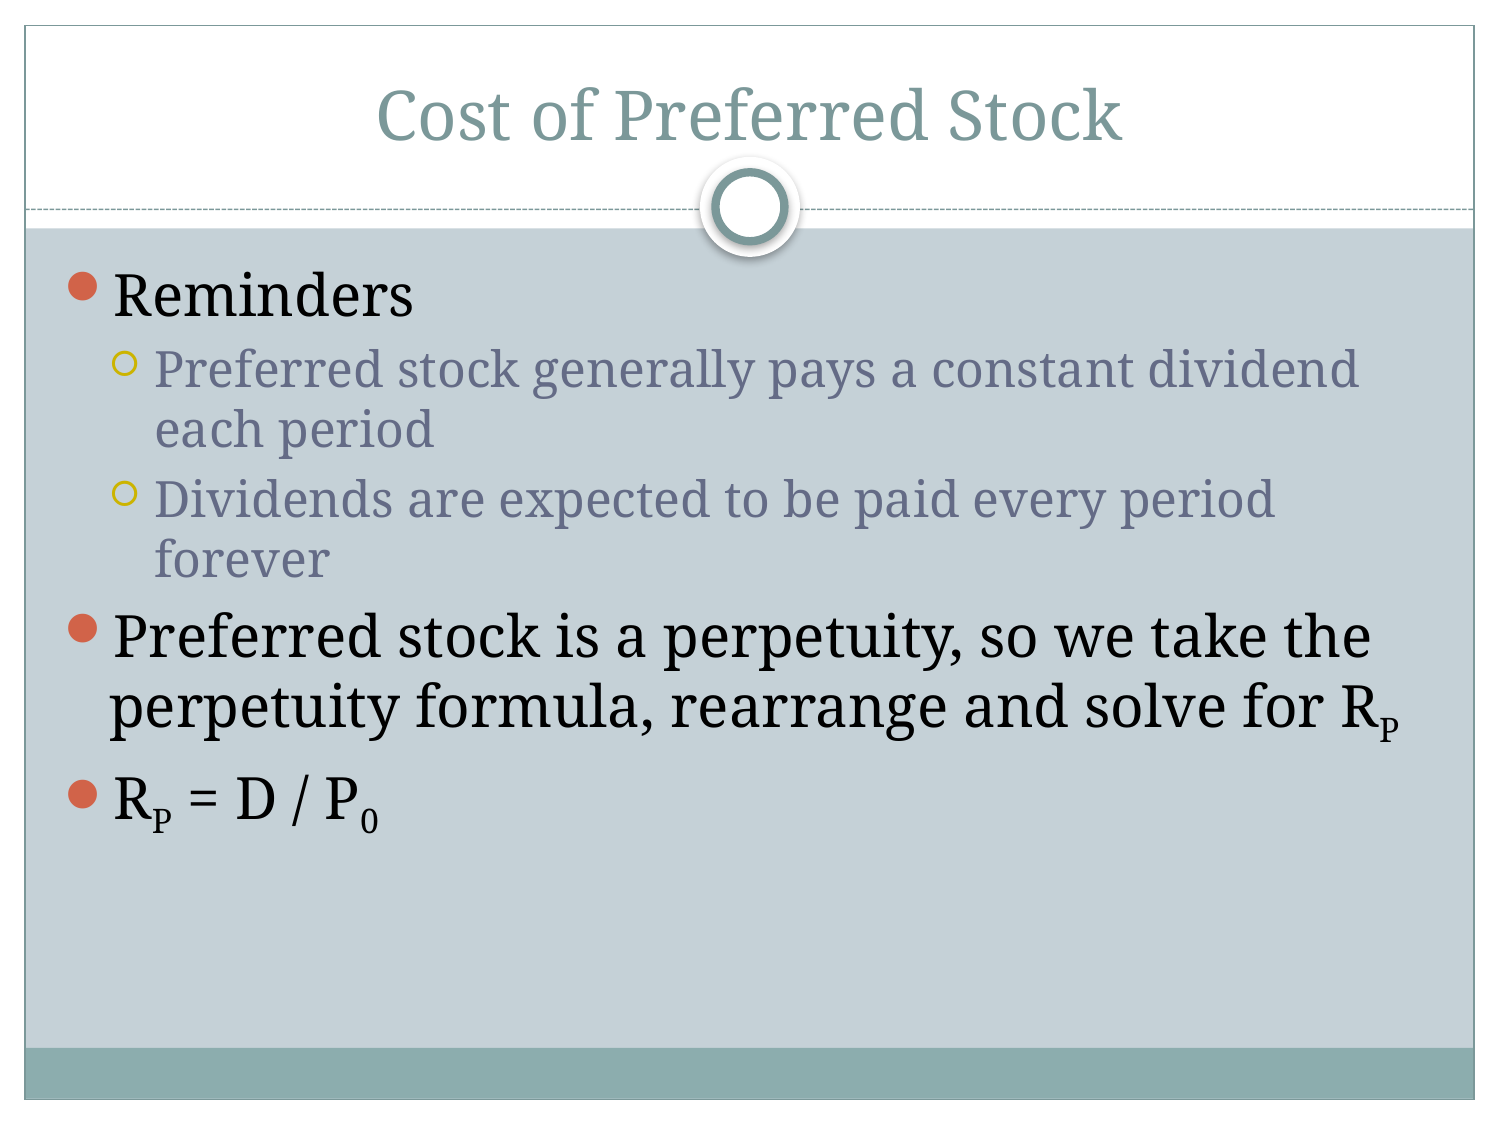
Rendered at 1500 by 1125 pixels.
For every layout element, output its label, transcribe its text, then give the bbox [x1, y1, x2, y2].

title Cost of Preferred Stock [49, 37, 1450, 162]
list Reminders Preferred stock generally pays a constant dividend each period Dividends are expected to be paid every period forever Preferred stock is a perpetuity, so we take the perpetuity formula, rearrange and solve for RP RP = D / P0 [49, 250, 1445, 1001]
